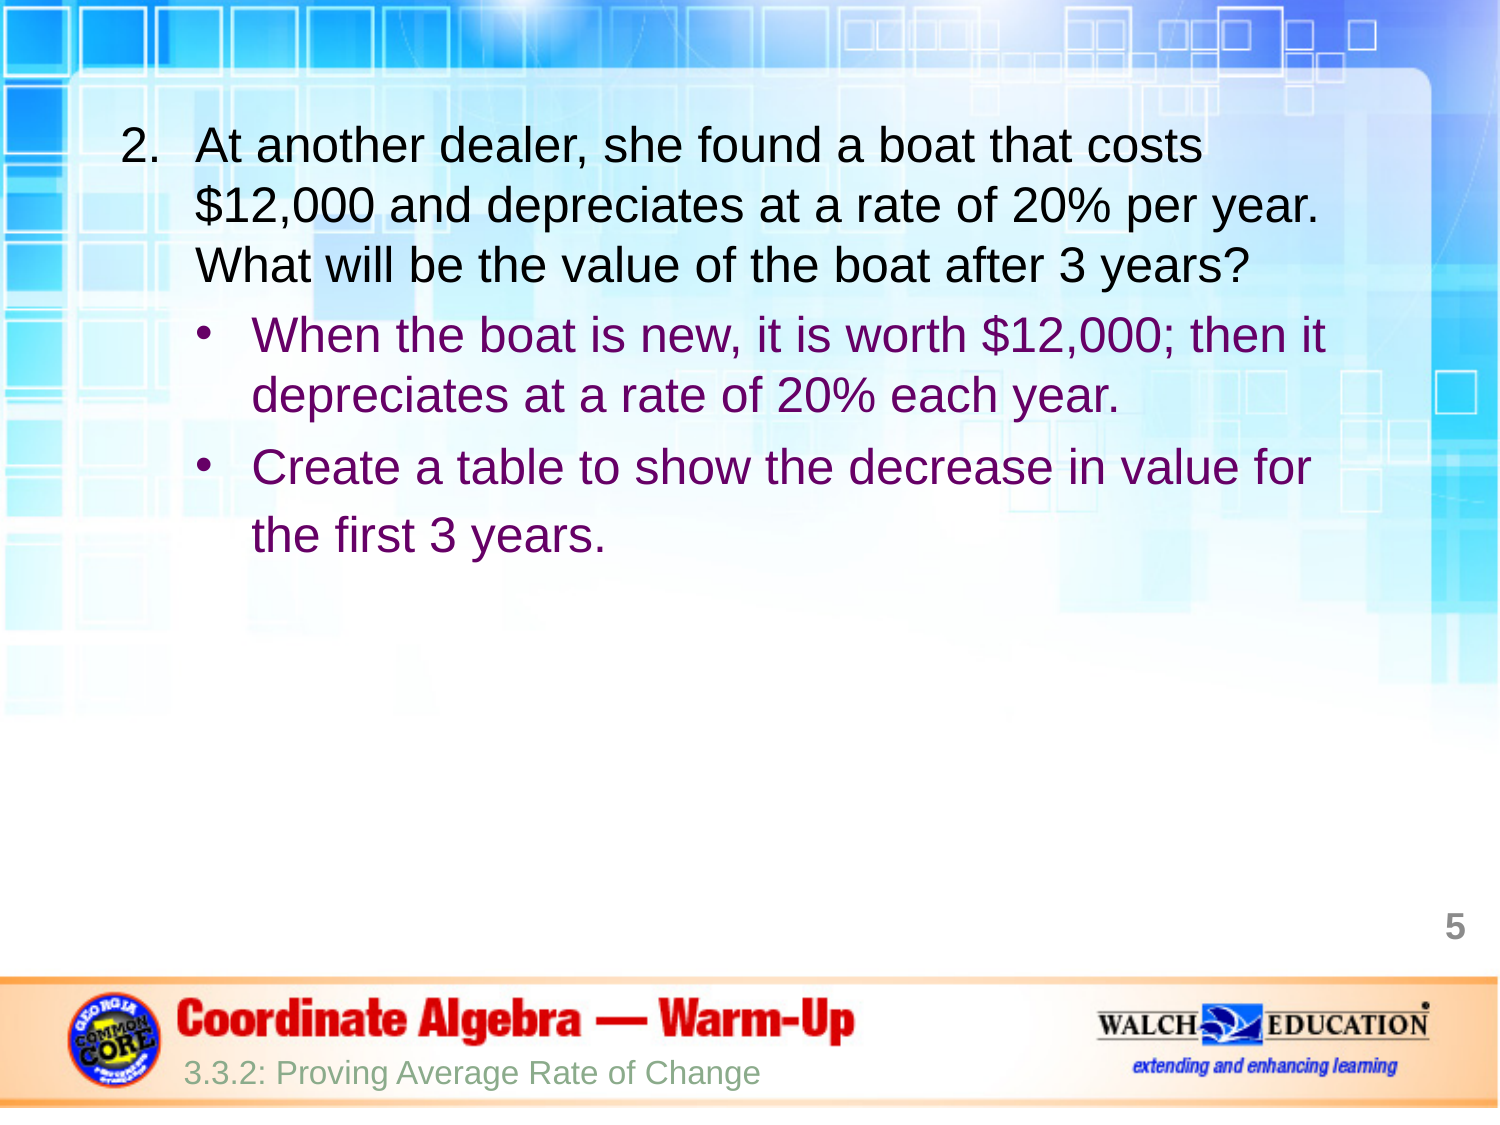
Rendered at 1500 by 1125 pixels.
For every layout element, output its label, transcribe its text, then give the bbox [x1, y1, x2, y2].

slide_number 5 [1361, 901, 1481, 949]
footer 3.3.2: Proving Average Rate of Change [168, 1048, 1067, 1094]
subtitle At another dealer, she found a boat that costs $12,000 and depreciates at a rate of 20% per year. What will be the value of the boat after 3 years? When the boat is new, it is worth $12,000; then it depreciates at a rate of 20% each year. Create a table to show the decrease in value for the first 3 years. [105, 105, 1394, 925]
picture [0, 0, 1500, 1108]
